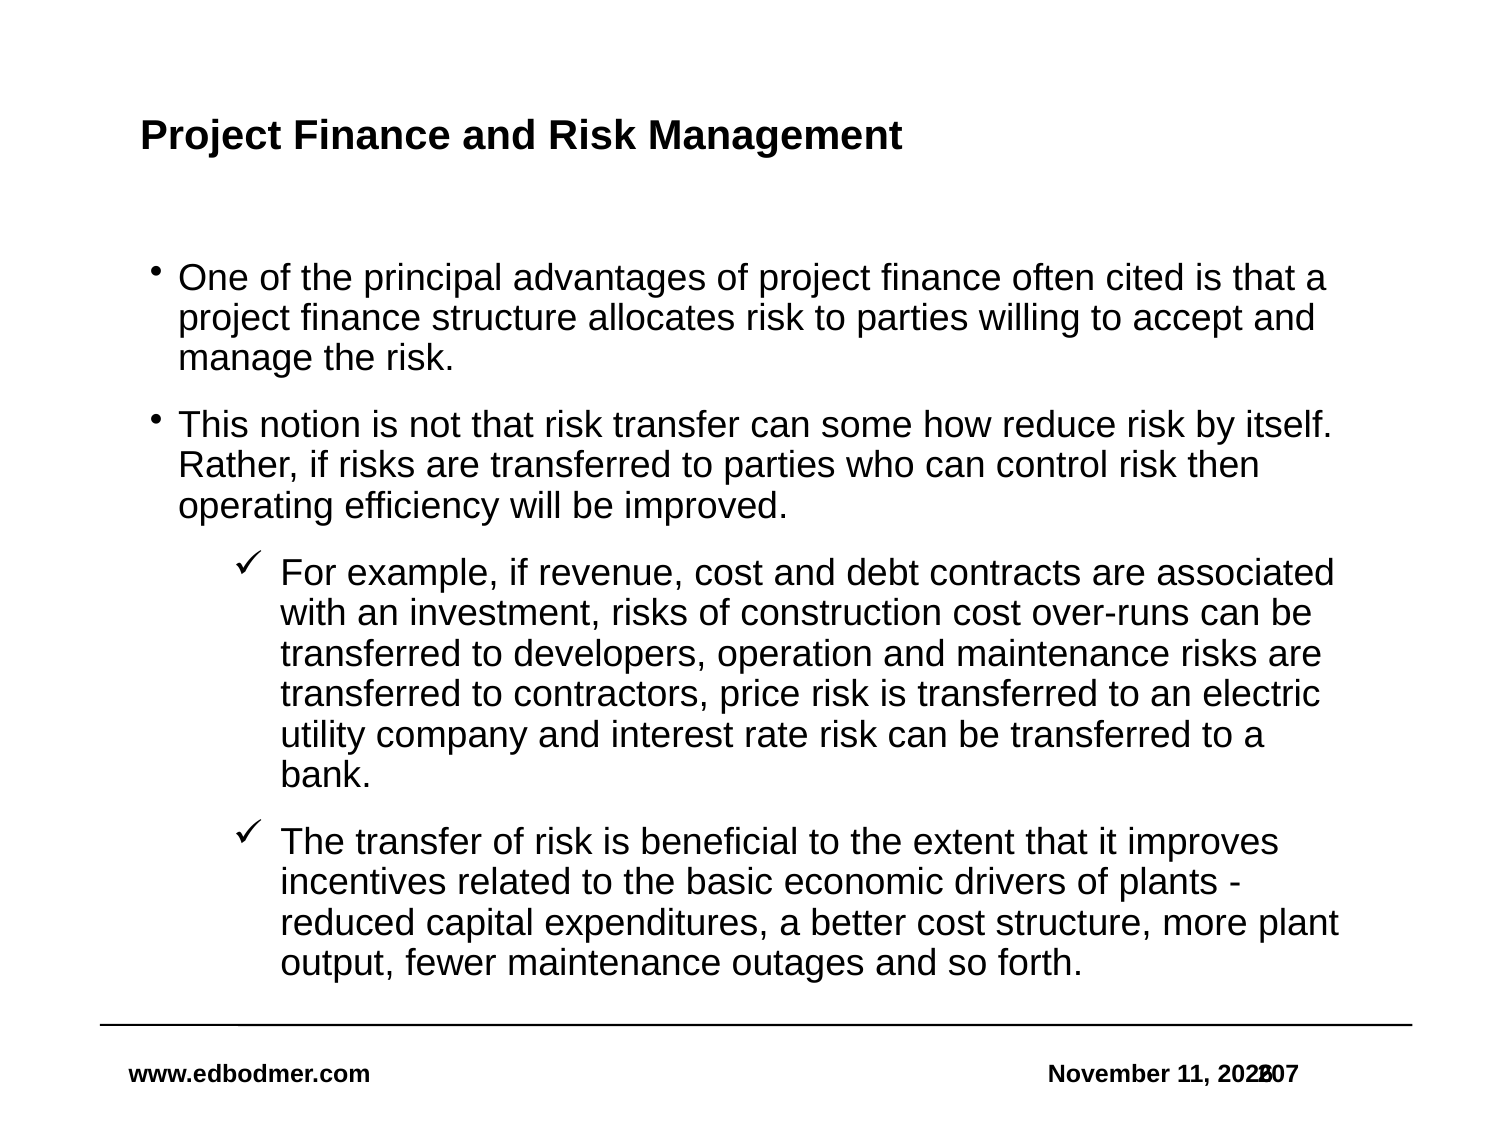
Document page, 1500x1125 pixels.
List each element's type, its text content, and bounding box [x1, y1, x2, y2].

title Project Finance and Risk Management [124, 99, 1288, 226]
list One of the principal advantages of project finance often cited is that a project finance structure allocates risk to parties willing to accept and manage the risk. This notion is not that risk transfer can some how reduce risk by itself. Rather, if risks are transferred to parties who can control risk then operating efficiency will be improved. For example, if revenue, cost and debt contracts are associated with an investment, risks of construction cost over-runs can be transferred to developers, operation and maintenance risks are transferred to contractors, price risk is transferred to an electric utility company and interest rate risk can be transferred to a bank. The transfer of risk is beneficial to the extent that it improves incentives related to the basic economic drivers of plants - reduced capital expenditures, a better cost structure, more plant output, fewer maintenance outages and so forth. [124, 249, 1376, 1001]
